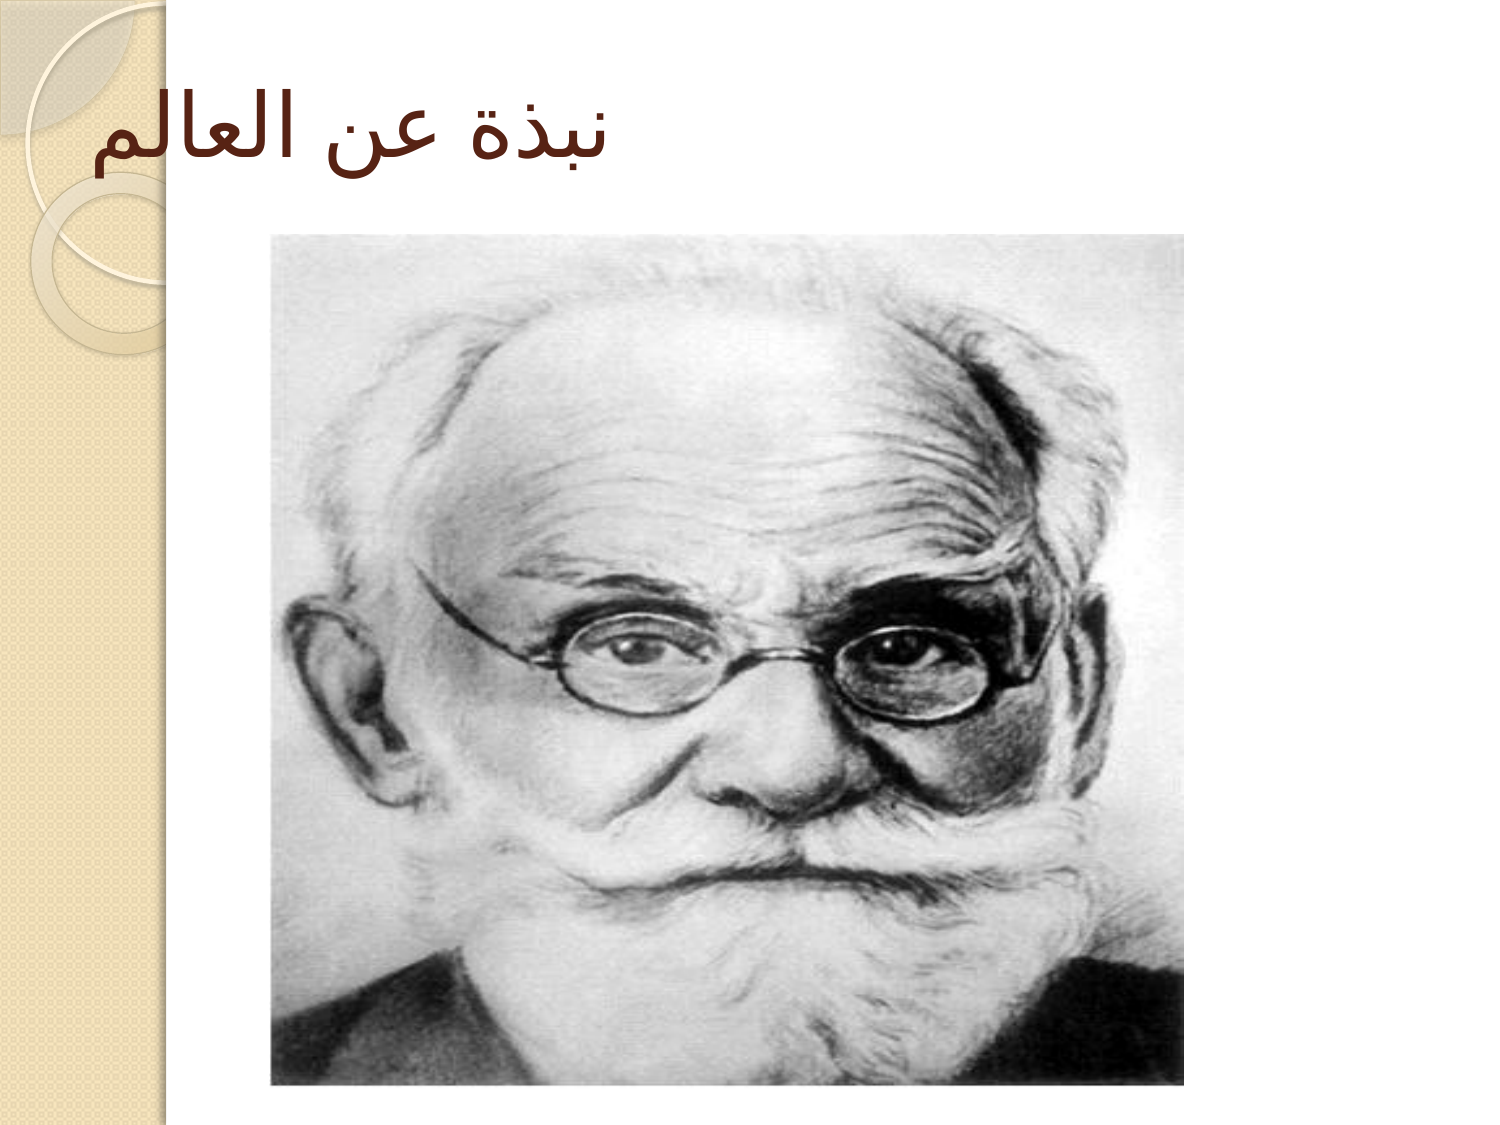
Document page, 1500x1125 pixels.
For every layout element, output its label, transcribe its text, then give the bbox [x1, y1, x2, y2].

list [269, 234, 1184, 1091]
title نبذة عن العالم [75, 45, 1425, 200]
